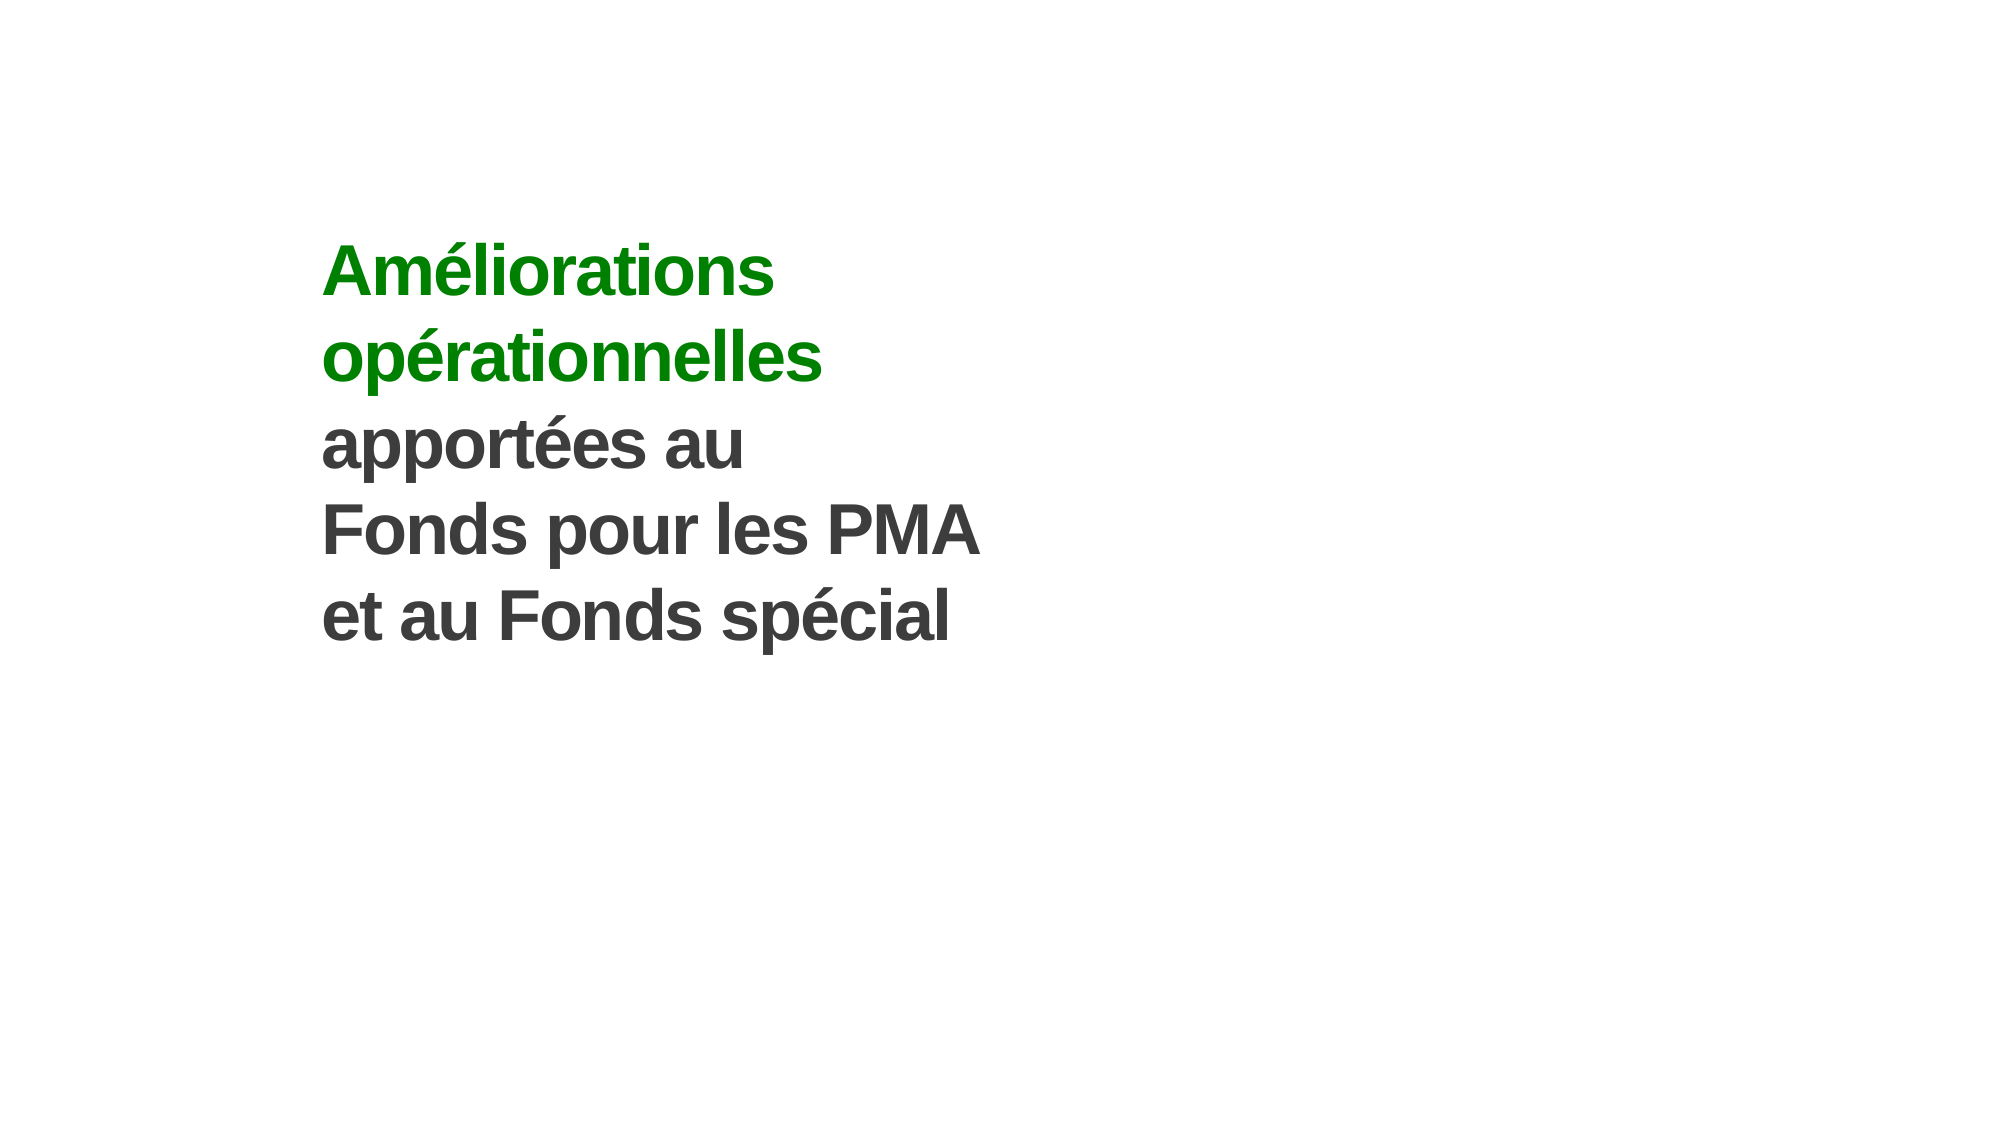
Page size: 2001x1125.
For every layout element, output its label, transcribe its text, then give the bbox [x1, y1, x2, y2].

text_box Améliorations opérationnelles apportées au Fonds pour les PMA et au Fonds spécial [306, 216, 1000, 865]
